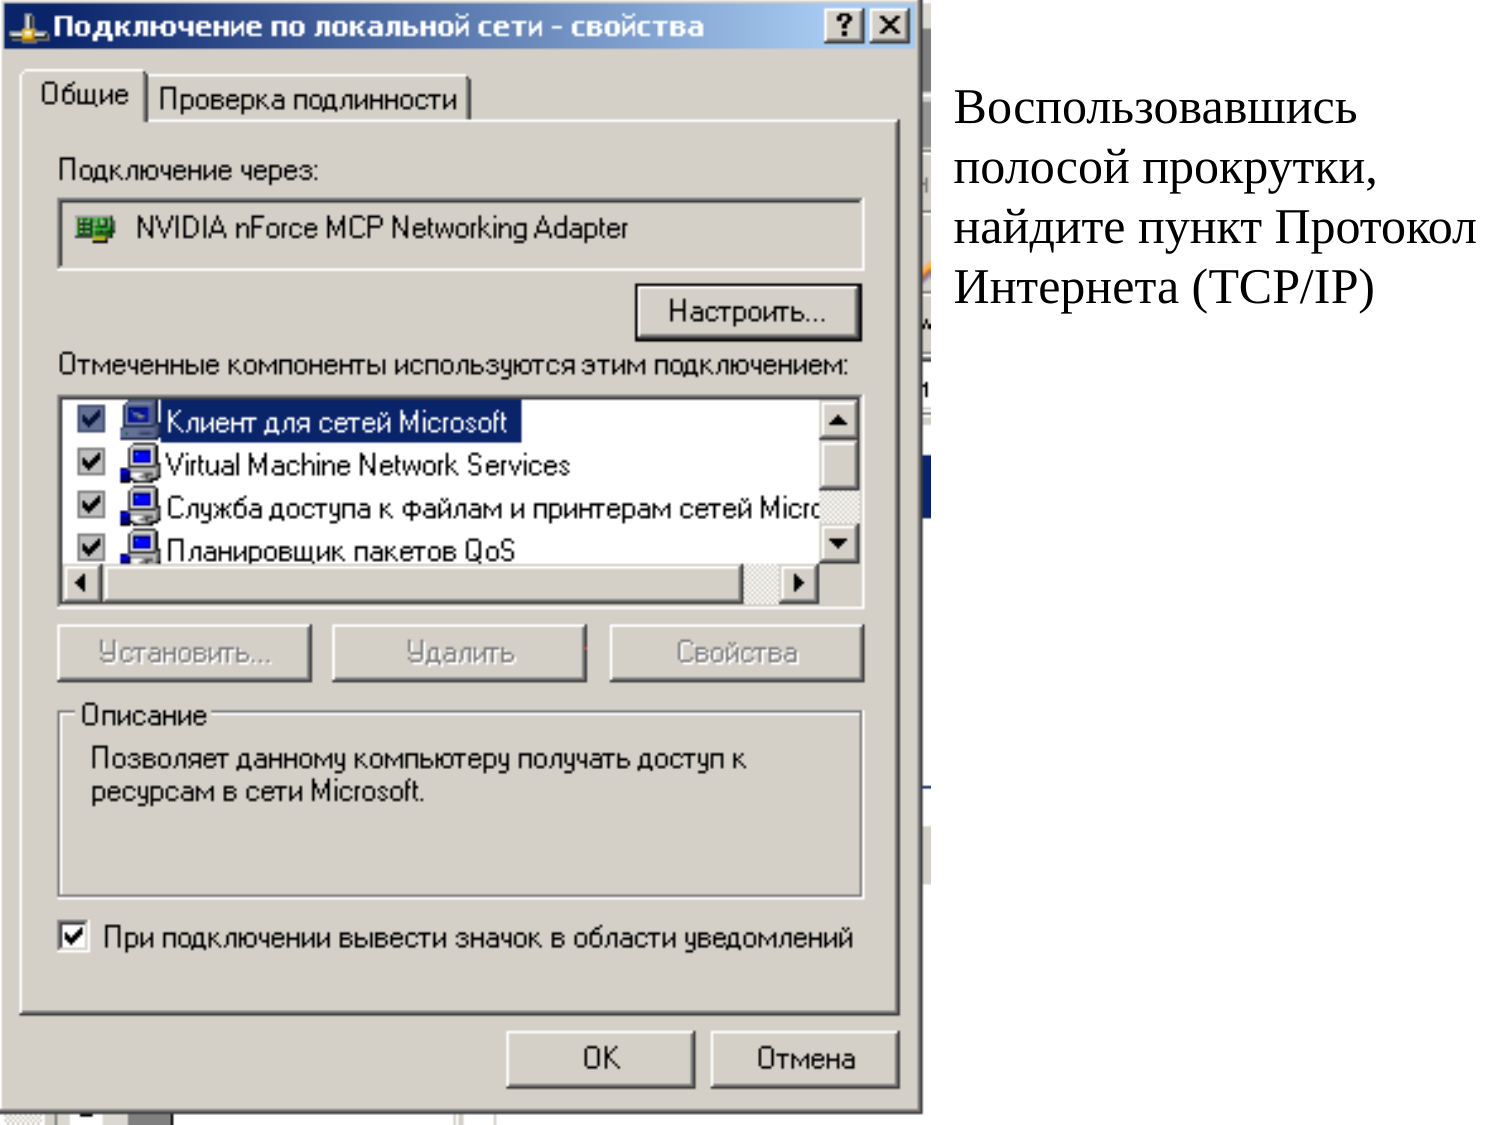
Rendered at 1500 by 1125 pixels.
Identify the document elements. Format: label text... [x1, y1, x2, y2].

text_box Воспользовавшись полосой прокрутки, найдите пункт Протокол Интернета (TCP/IP) [939, 66, 1500, 322]
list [0, 0, 931, 1125]
